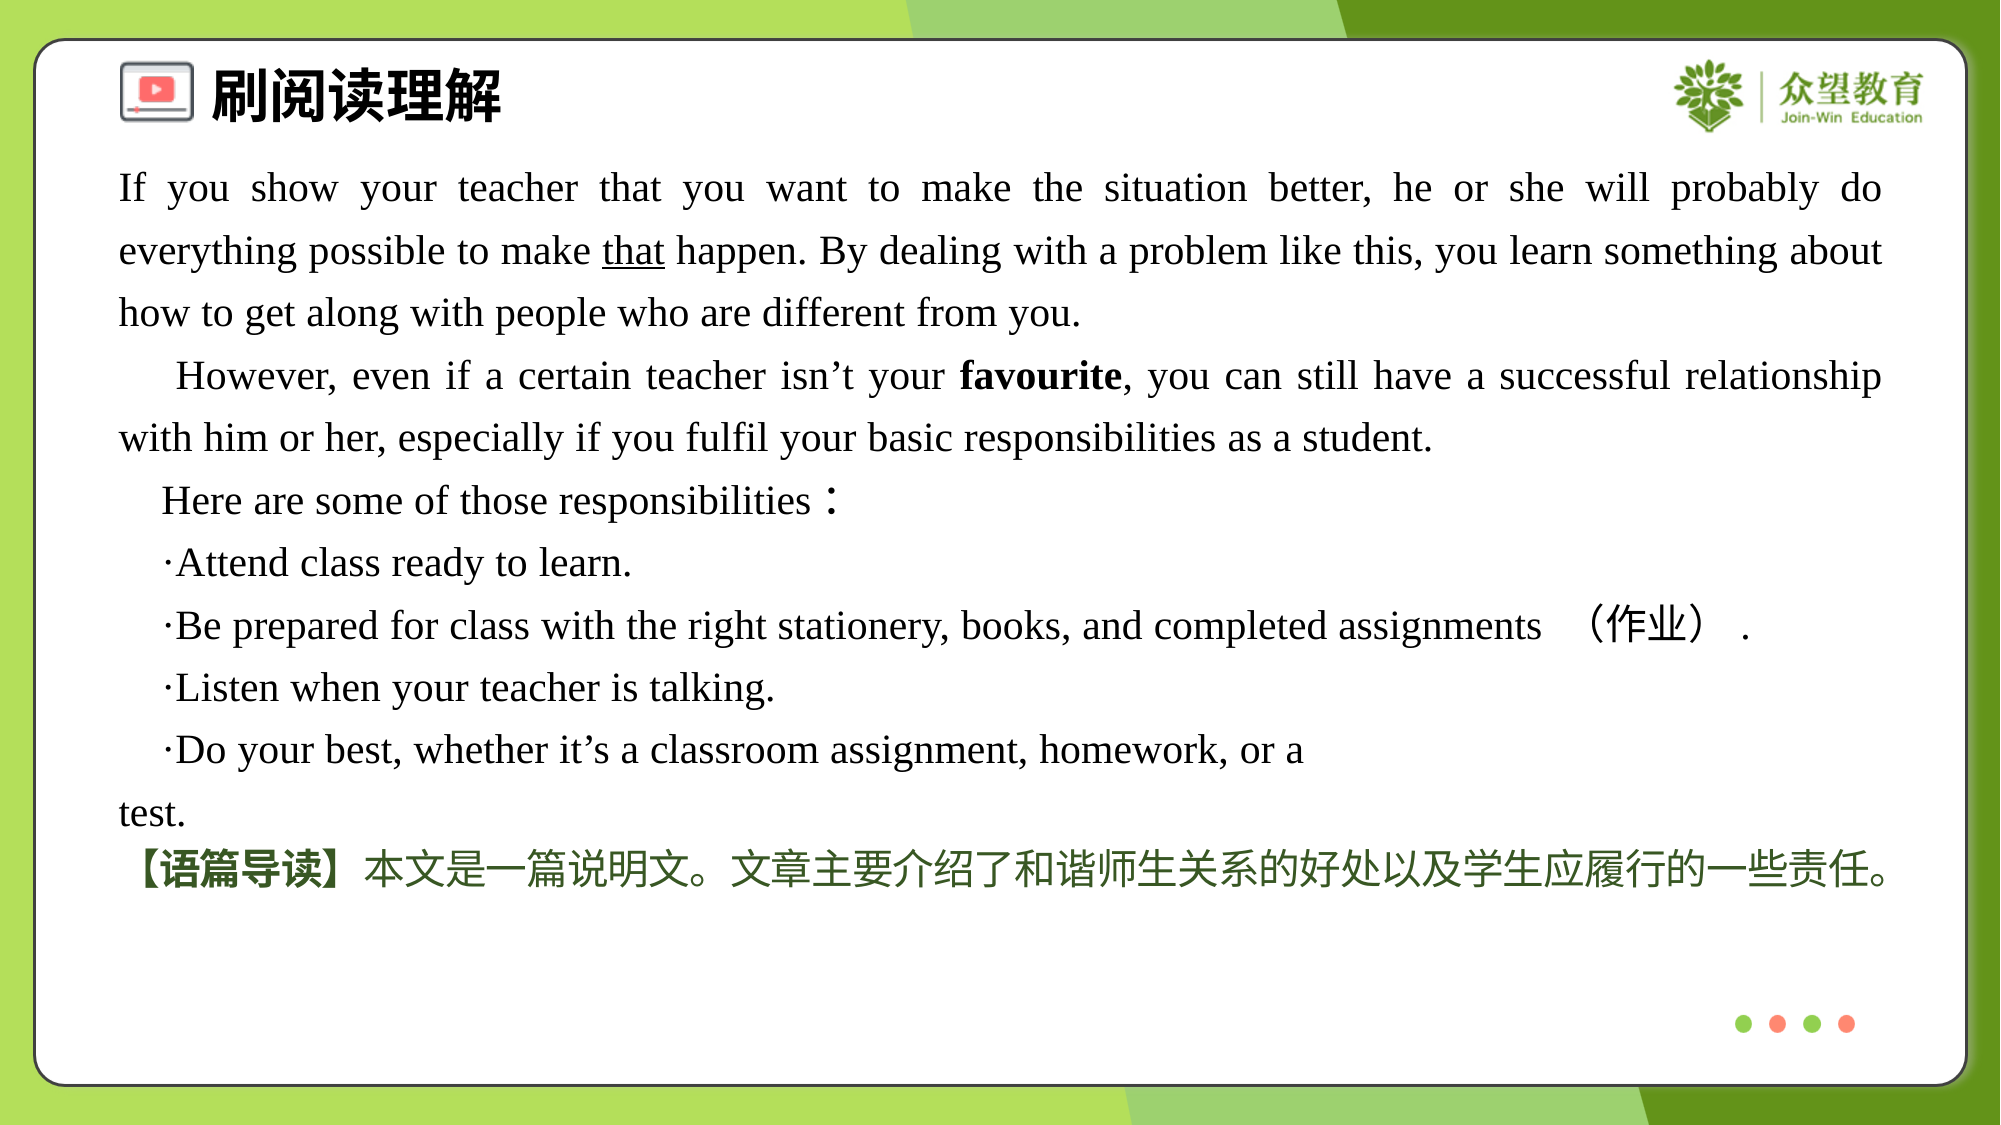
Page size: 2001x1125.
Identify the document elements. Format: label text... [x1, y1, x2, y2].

picture [0, 0, 2000, 1125]
text_box If you show your teacher that you want to make the situation better, he or she will probably do everything possible to make that happen. By dealing with a problem like this, you learn something about how to get along with people who are different from you. However, even if a certain teacher isn’t your favourite, you can still have a successful relationship with him or her, especially if you fulfil your basic responsibilities as a student. Here are some of those responsibilities： ·Attend class ready to learn. ·Be prepared for class with the right stationery, books, and completed assignments （作业）. ·Listen when your teacher is talking. ·Do your best, whether it’s a classroom assignment, homework, or a test.#1.5.4 [118, 147, 1883, 767]
text_box 【语篇导读】本文是一篇说明文。文章主要介绍了和谐师生关系的好处以及学生应履行的一些责任。 [118, 830, 1925, 889]
